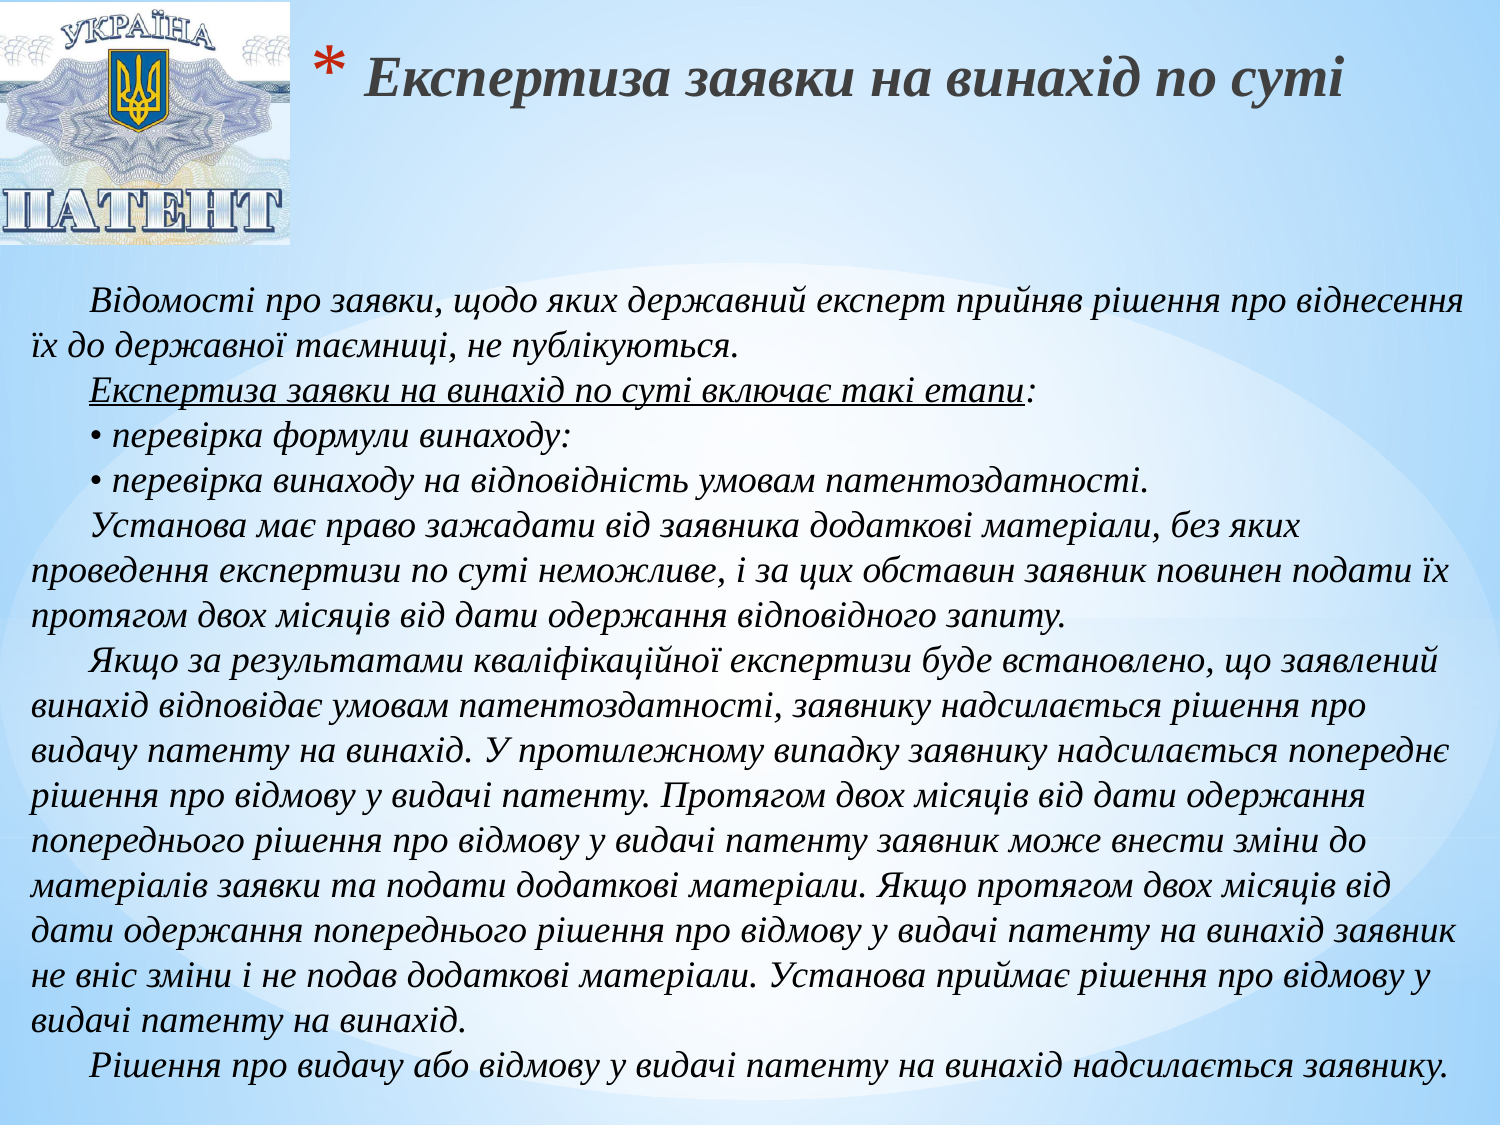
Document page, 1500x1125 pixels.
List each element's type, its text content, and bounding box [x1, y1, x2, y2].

picture [0, 2, 290, 245]
text_box Експертиза заявки на винахід по суті [295, 30, 1427, 171]
text_box Відомості про заявки, щодо яких державний експерт прийняв рішення про віднесення їх до державної таємниці, не публікуються. Експертиза заявки на винахід по суті включає такі етапи: • перевірка формули винаходу: • перевірка винаходу на відповідність умовам патентоздатності. Установа має право зажадати від заявника додаткові матеріали, без яких проведення експертизи по суті неможливе, і за цих обставин заявник повинен подати їх протягом двох місяців від дати одержання відповідного запиту. Якщо за результатами кваліфікаційної експертизи буде встановлено, що заявлений винахід відповідає умовам патентоздатності, заявнику надсилається рішення про видачу патенту на винахід. У протилежному випадку заявнику надсилається попереднє рішення про відмову у видачі патенту. Протягом двох місяців від дати одержання попереднього рішення про відмову у видачі патенту заявник може внести зміни до матеріалів заявки та подати додаткові матеріали. Якщо протягом двох місяців від дати одержання попереднього рішення про відмову у видачі патенту на винахід заявник не вніс зміни і не подав додаткові матеріали. Установа приймає рішення про відмову у видачі патенту на винахід. Рішення про видачу або відмову у видачі патенту на винахід надсилається заявнику. [16, 267, 1481, 1092]
